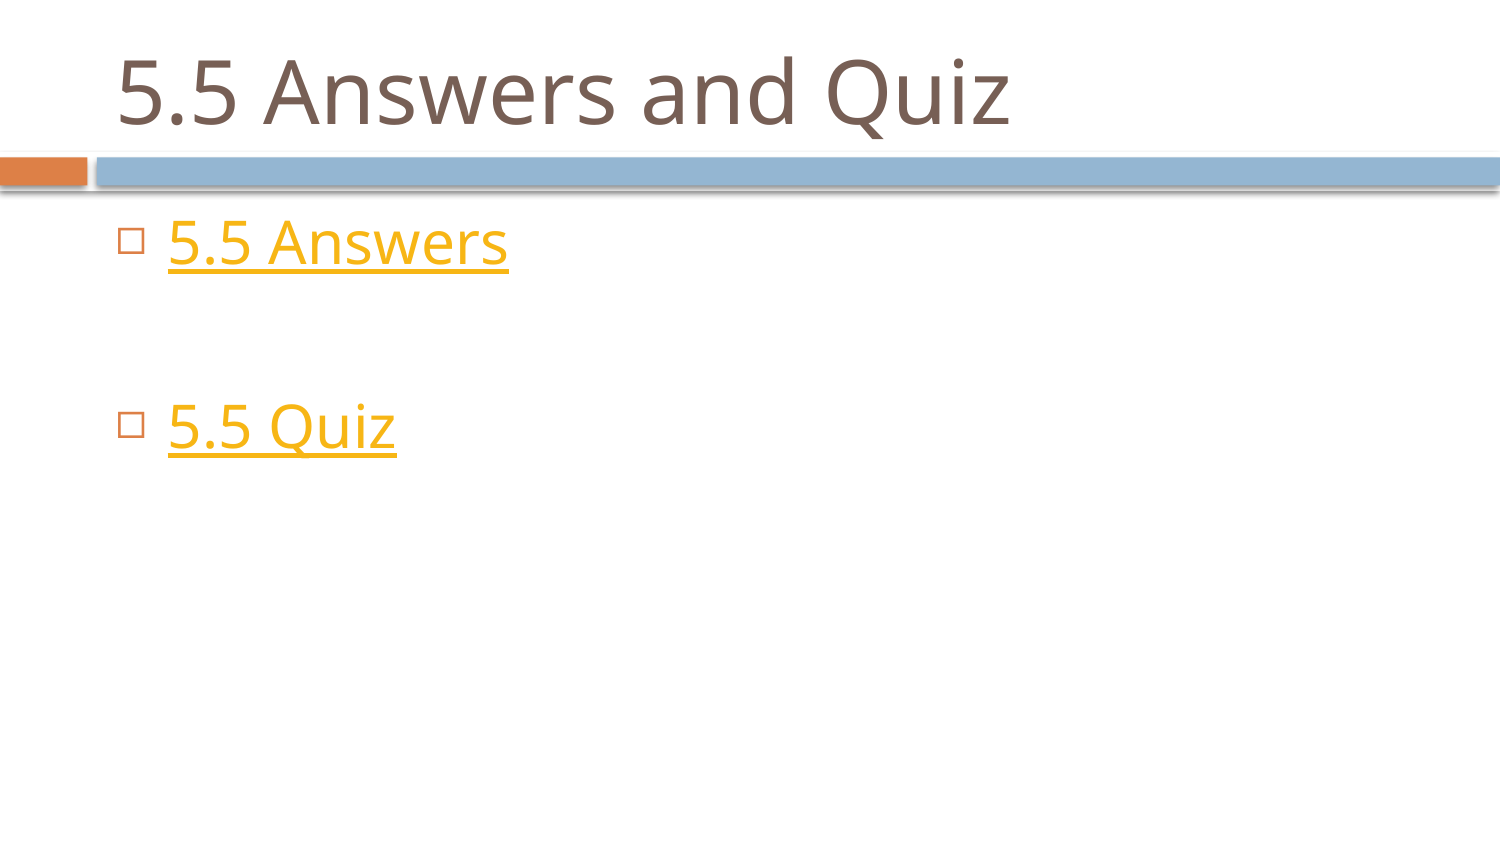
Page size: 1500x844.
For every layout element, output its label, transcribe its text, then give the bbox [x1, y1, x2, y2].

list 5.5 Answers 5.5 Quiz [100, 196, 1438, 750]
title 5.5 Answers and Quiz [100, 28, 1438, 150]
